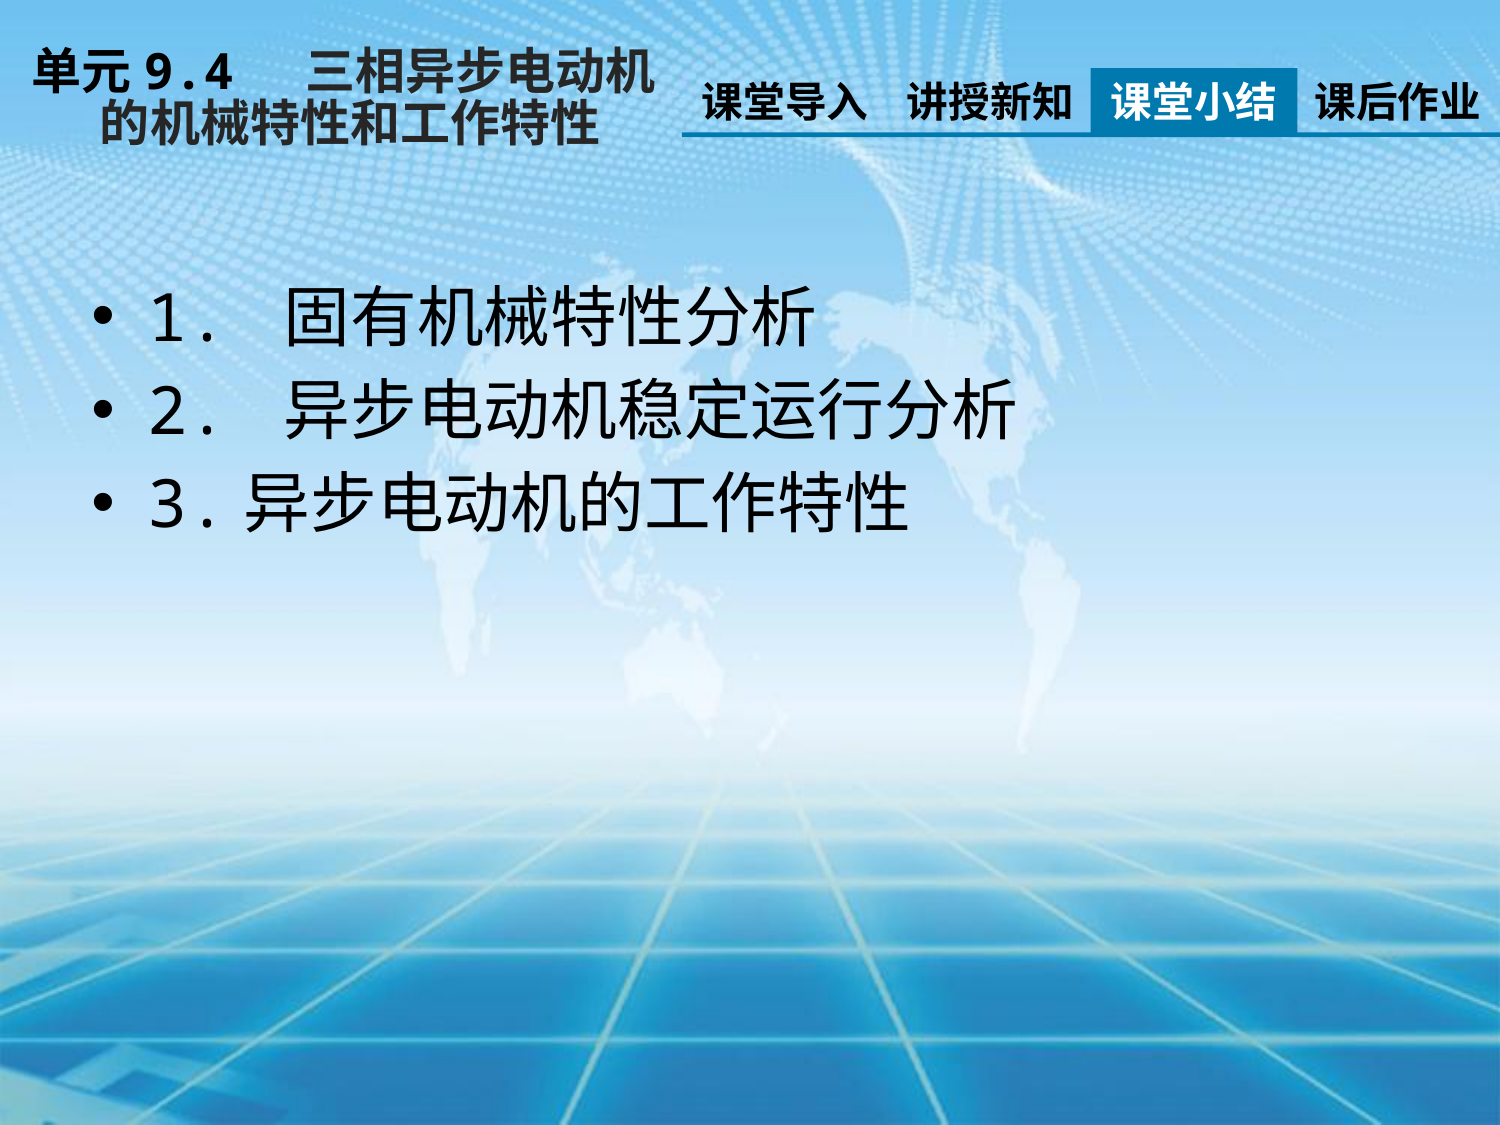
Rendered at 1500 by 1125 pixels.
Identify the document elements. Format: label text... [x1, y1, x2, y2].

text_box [16, 39, 1500, 160]
picture [0, 0, 1500, 1125]
text_box 1. 固有机械特性分析 2. 异步电动机稳定运行分析 3.异步电动机的工作特性 [76, 267, 1427, 1010]
